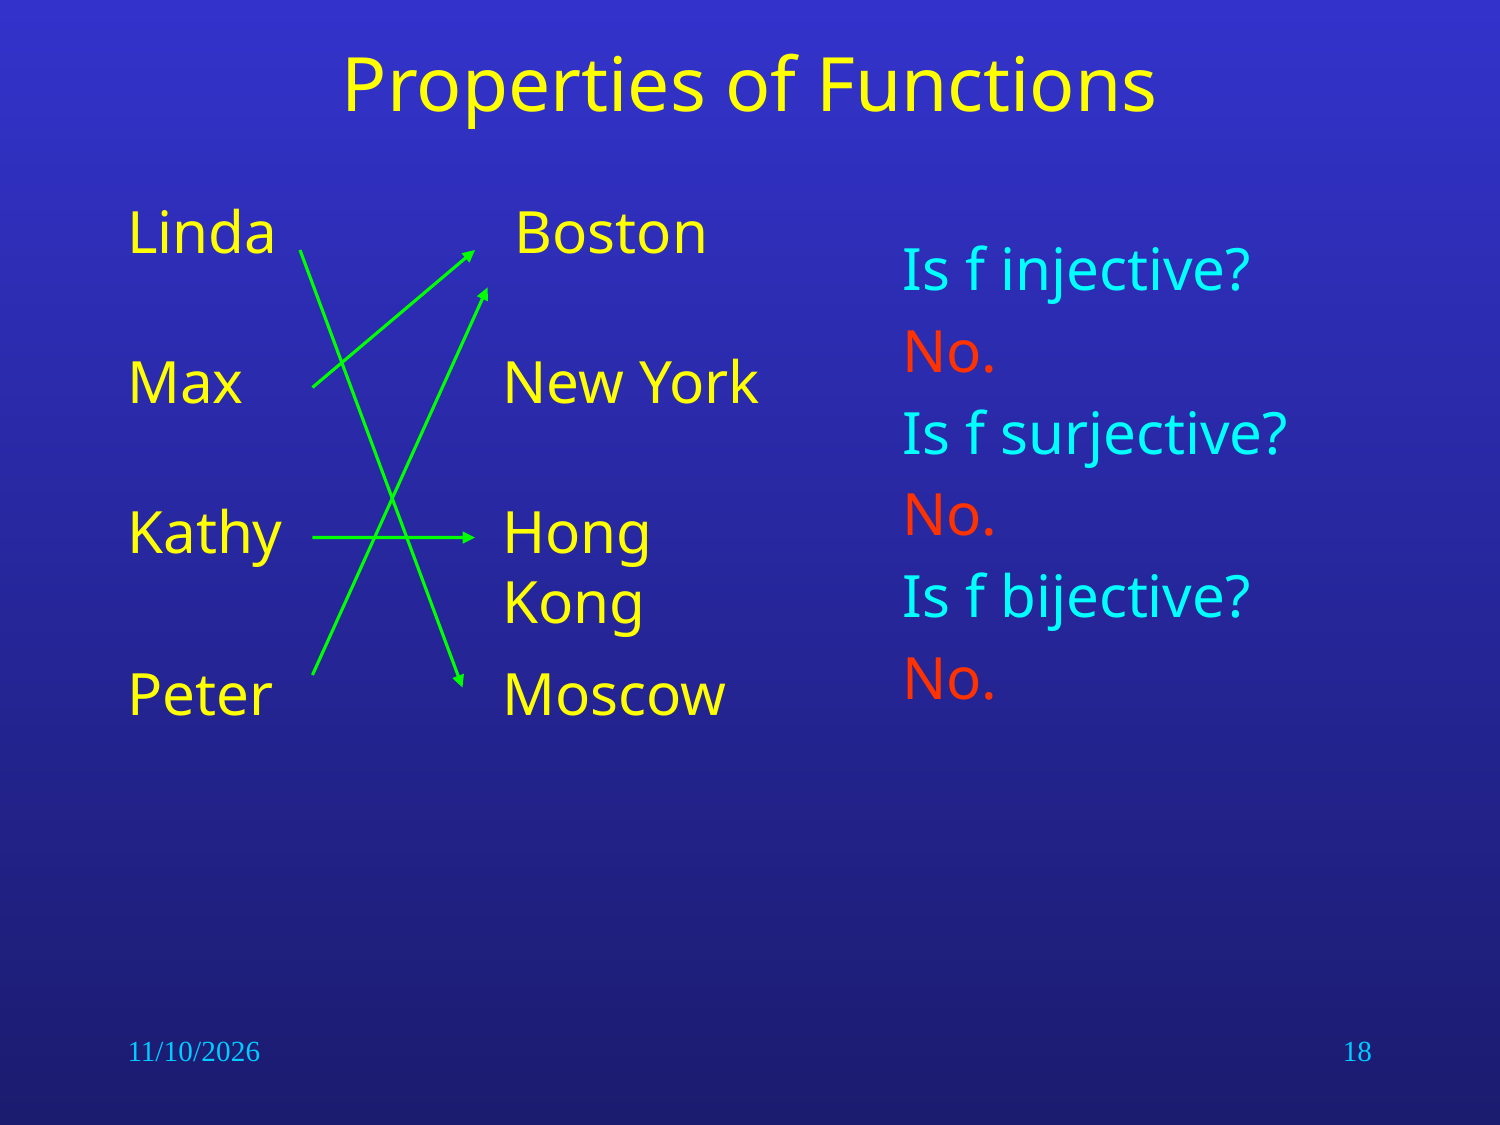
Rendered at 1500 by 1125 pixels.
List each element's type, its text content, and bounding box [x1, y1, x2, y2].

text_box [112, 187, 825, 736]
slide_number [112, 1025, 425, 1100]
title Properties of Functions [112, 24, 1388, 138]
slide_number 18 [1074, 1025, 1388, 1100]
list Is f injective? No. Is f surjective? No. Is f bijective? No. [887, 224, 1438, 938]
